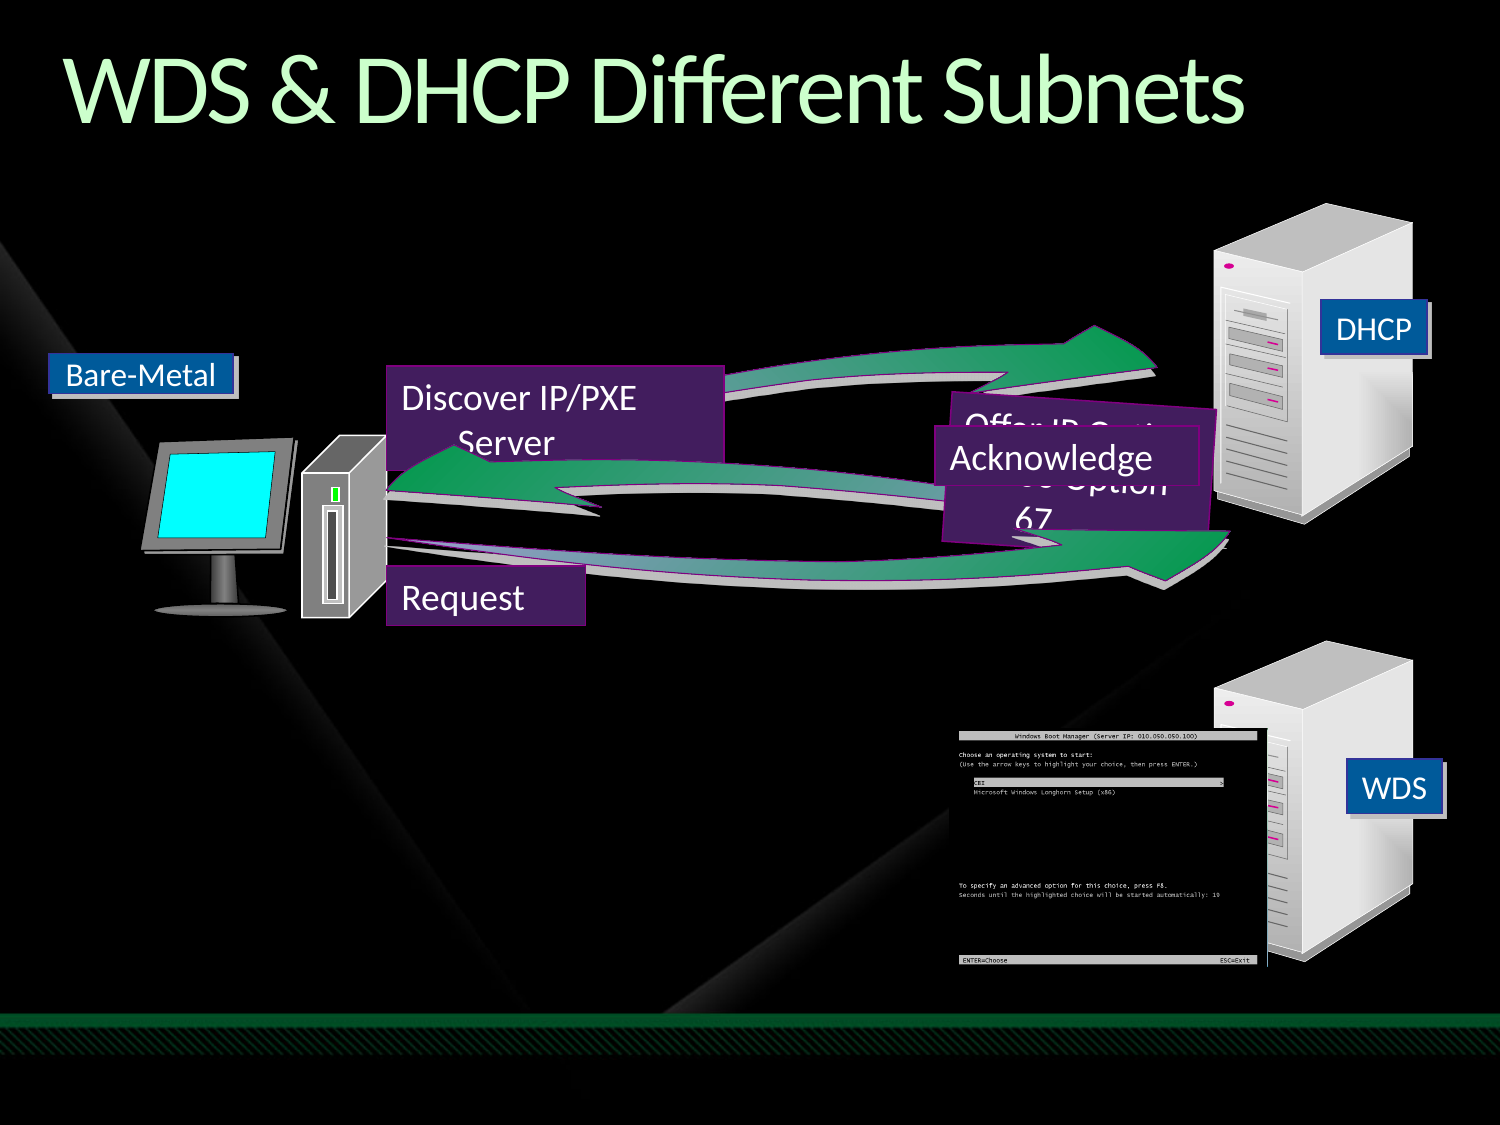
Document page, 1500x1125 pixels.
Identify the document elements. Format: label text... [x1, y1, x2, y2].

text_box Request [390, 565, 586, 626]
text_box [393, 528, 1227, 581]
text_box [111, 428, 387, 618]
picture [0, 0, 1500, 1125]
text_box Discover IP/PXE Server [386, 365, 725, 471]
text_box WDS [1419, 759, 1442, 814]
text_box Bare-Metal [49, 353, 234, 394]
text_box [1213, 640, 1414, 963]
text_box Offer IP Option 66 Option 67 [942, 391, 1208, 548]
title WDS & DHCP Different Subnets [62, 37, 1438, 147]
text_box Acknowledge [934, 425, 1200, 486]
text_box DHCP [1419, 299, 1428, 355]
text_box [1213, 203, 1414, 525]
text_box [725, 325, 1158, 393]
text_box [393, 444, 945, 508]
